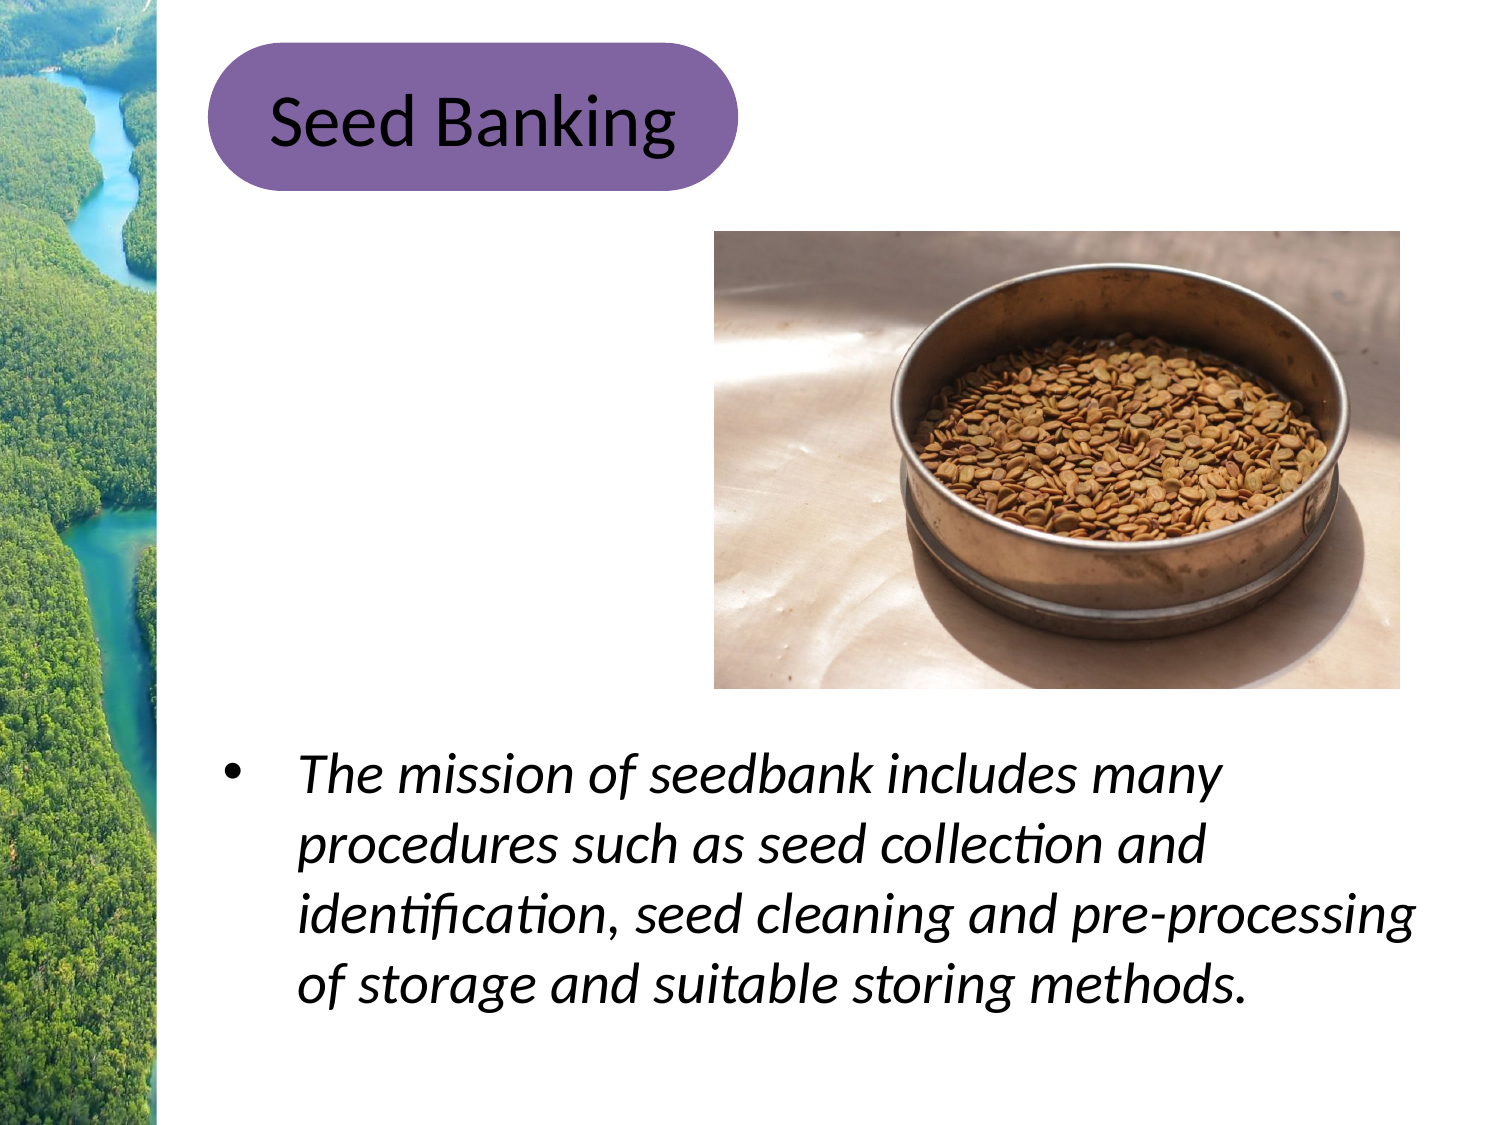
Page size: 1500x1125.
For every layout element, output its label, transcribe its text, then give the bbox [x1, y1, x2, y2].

text_box The mission of seedbank includes many procedures such as seed collection and identification, seed cleaning and pre-processing of storage and suitable storing methods. [207, 727, 1461, 1023]
picture [714, 231, 1400, 689]
text_box Seed Banking [207, 42, 739, 191]
picture [0, 0, 157, 1125]
